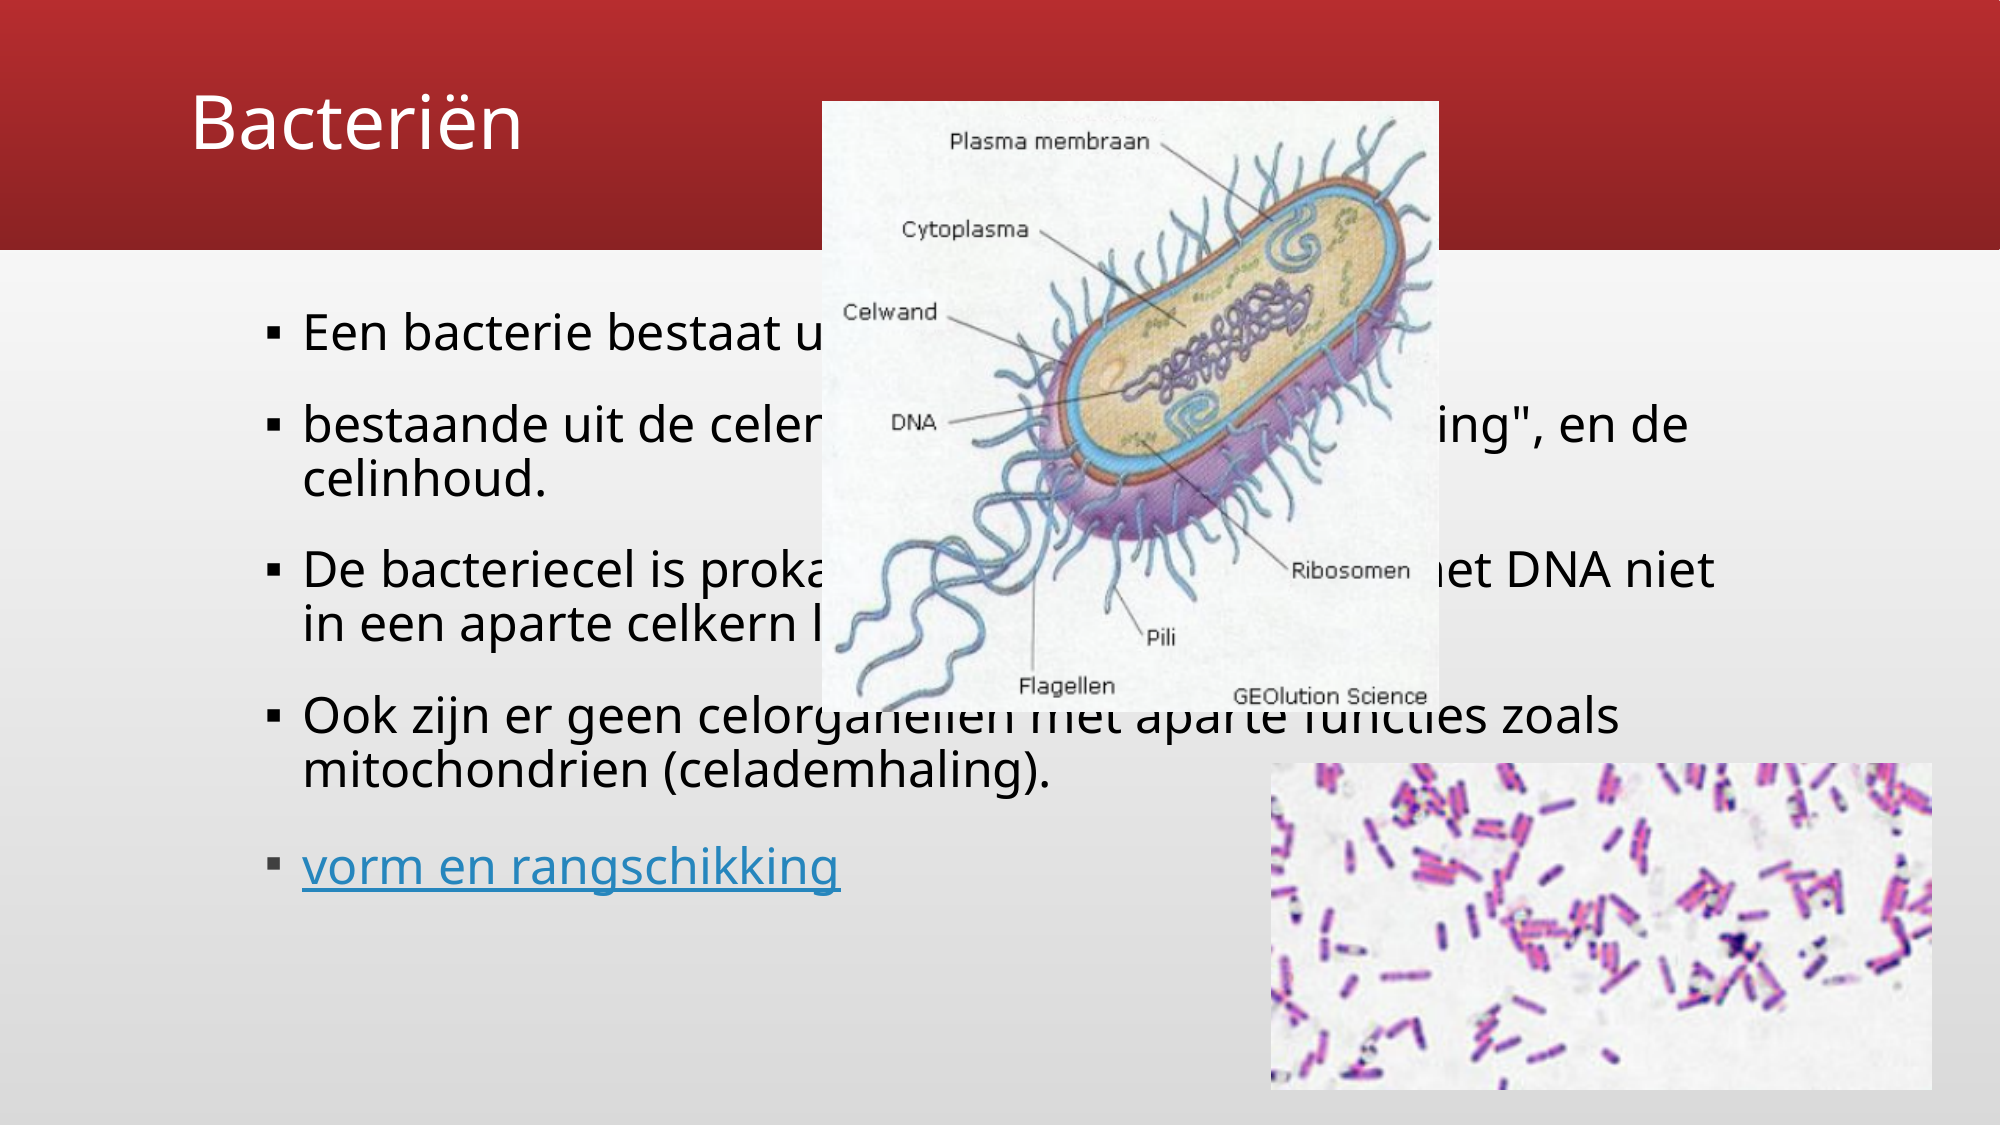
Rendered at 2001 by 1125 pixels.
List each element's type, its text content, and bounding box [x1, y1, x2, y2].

picture [1271, 763, 1932, 1090]
picture [822, 101, 1439, 712]
title Bacteriën [174, 16, 1825, 234]
list Een bacterie bestaat uit één cel, bestaande uit de celenveloppe dit is de "verpakking", en de celinhoud. De bacteriecel is prokaryoot dat wil zeggen dat het DNA niet in een aparte celkern ligt maar los. Ook zijn er geen celorganellen met aparte functies zoals mitochondrien (celademhaling). vorm en rangschikking [249, 299, 1750, 1050]
